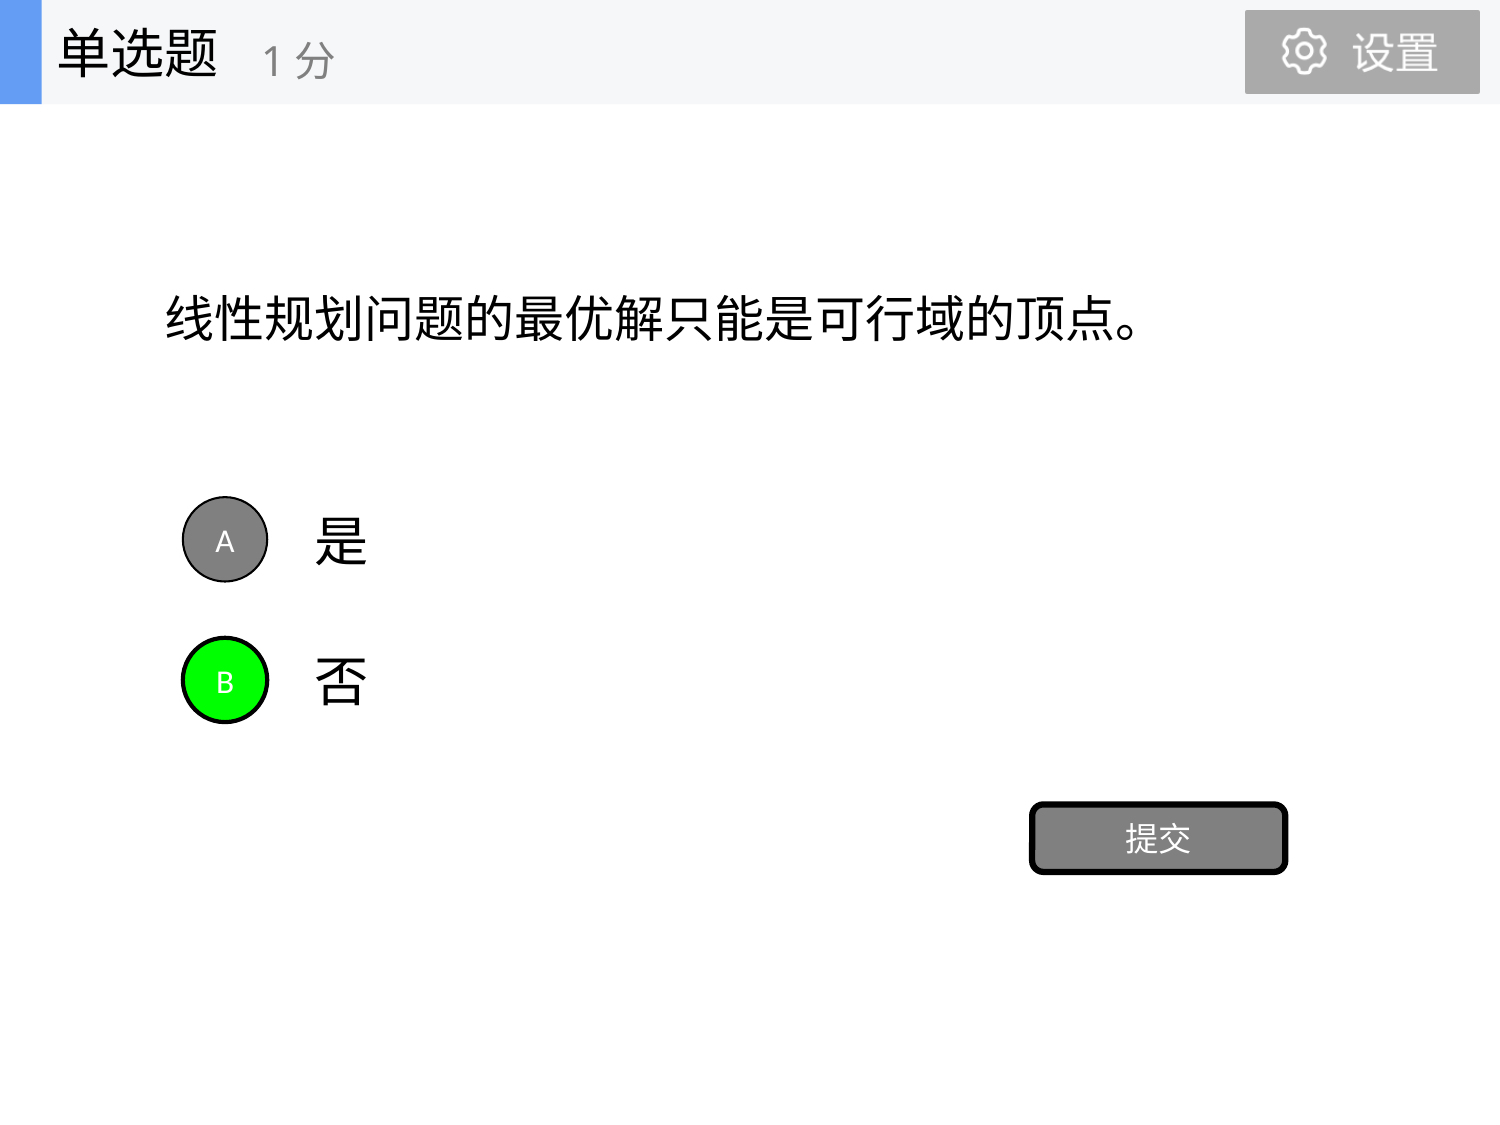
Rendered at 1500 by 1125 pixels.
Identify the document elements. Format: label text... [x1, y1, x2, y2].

text_box 提交 [1031, 803, 1287, 873]
text_box B [181, 636, 269, 724]
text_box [0, 0, 1500, 105]
picture [1245, 10, 1480, 94]
text_box A [181, 496, 269, 583]
text_box 是 [299, 486, 1351, 593]
text_box 否 [299, 626, 1351, 734]
text_box 线性规划问题的最优解只能是可行域的顶点。 [149, 141, 1351, 494]
